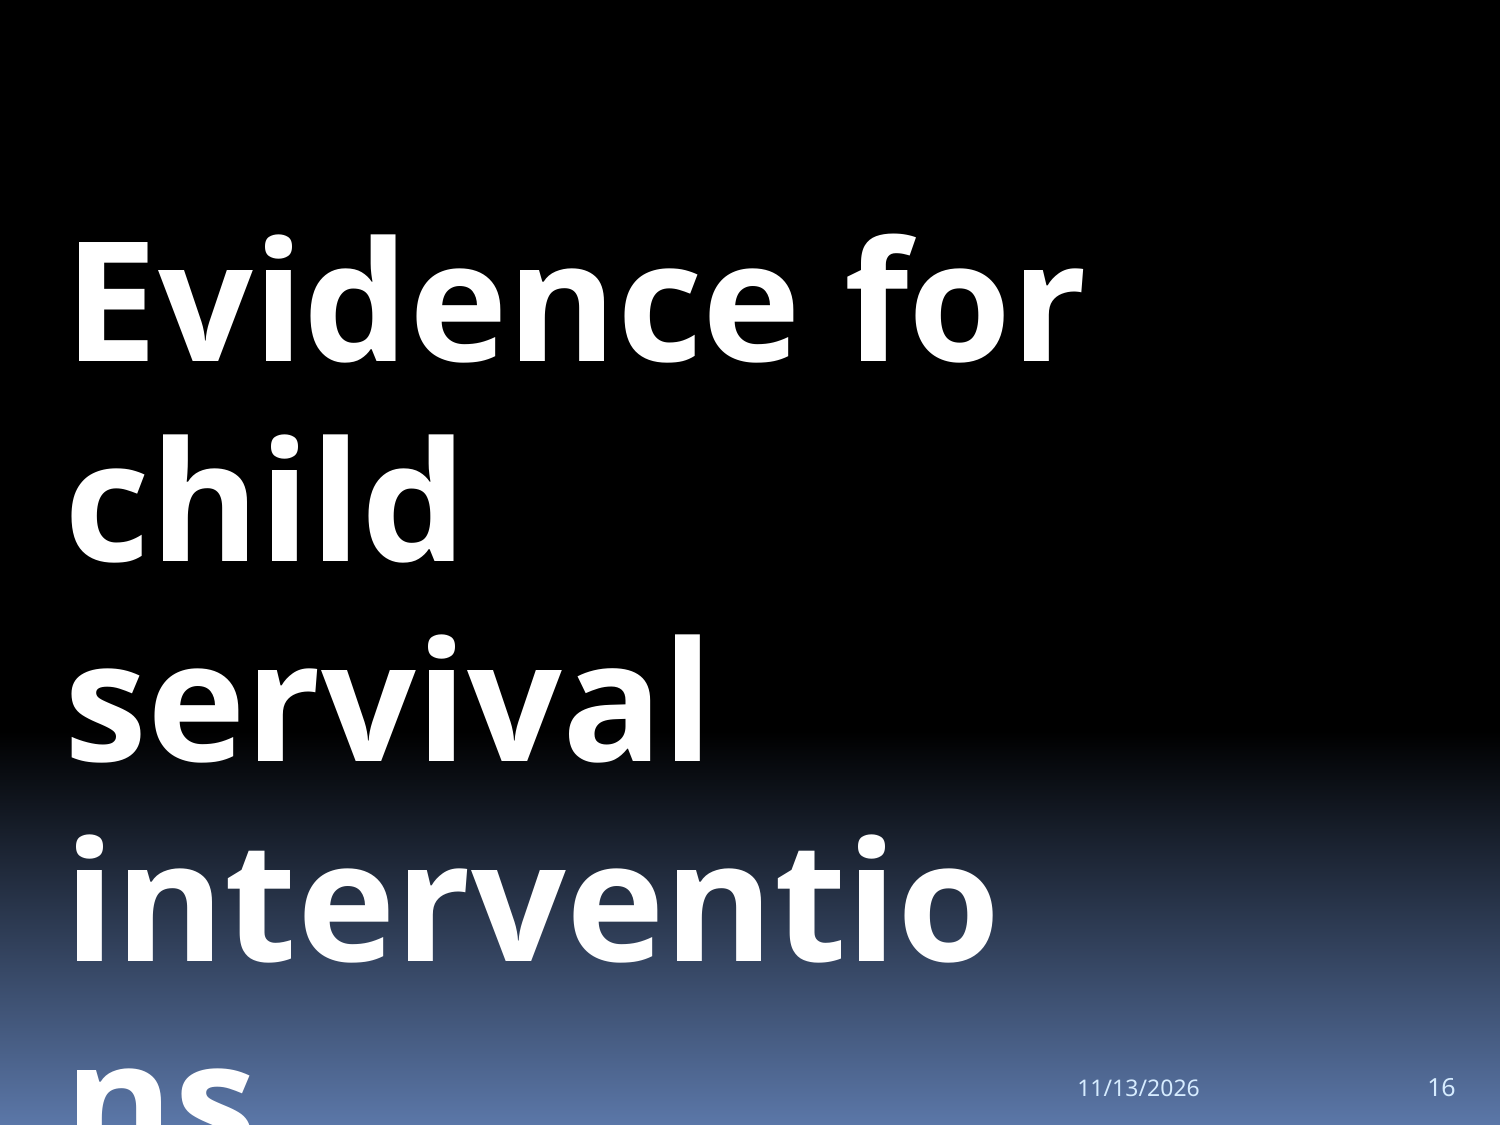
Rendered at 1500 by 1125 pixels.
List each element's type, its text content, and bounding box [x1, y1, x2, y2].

text_box Evidence for child servival interventions….. [50, 187, 1125, 1125]
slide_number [1062, 1052, 1412, 1113]
slide_number 16 [1412, 1052, 1488, 1113]
